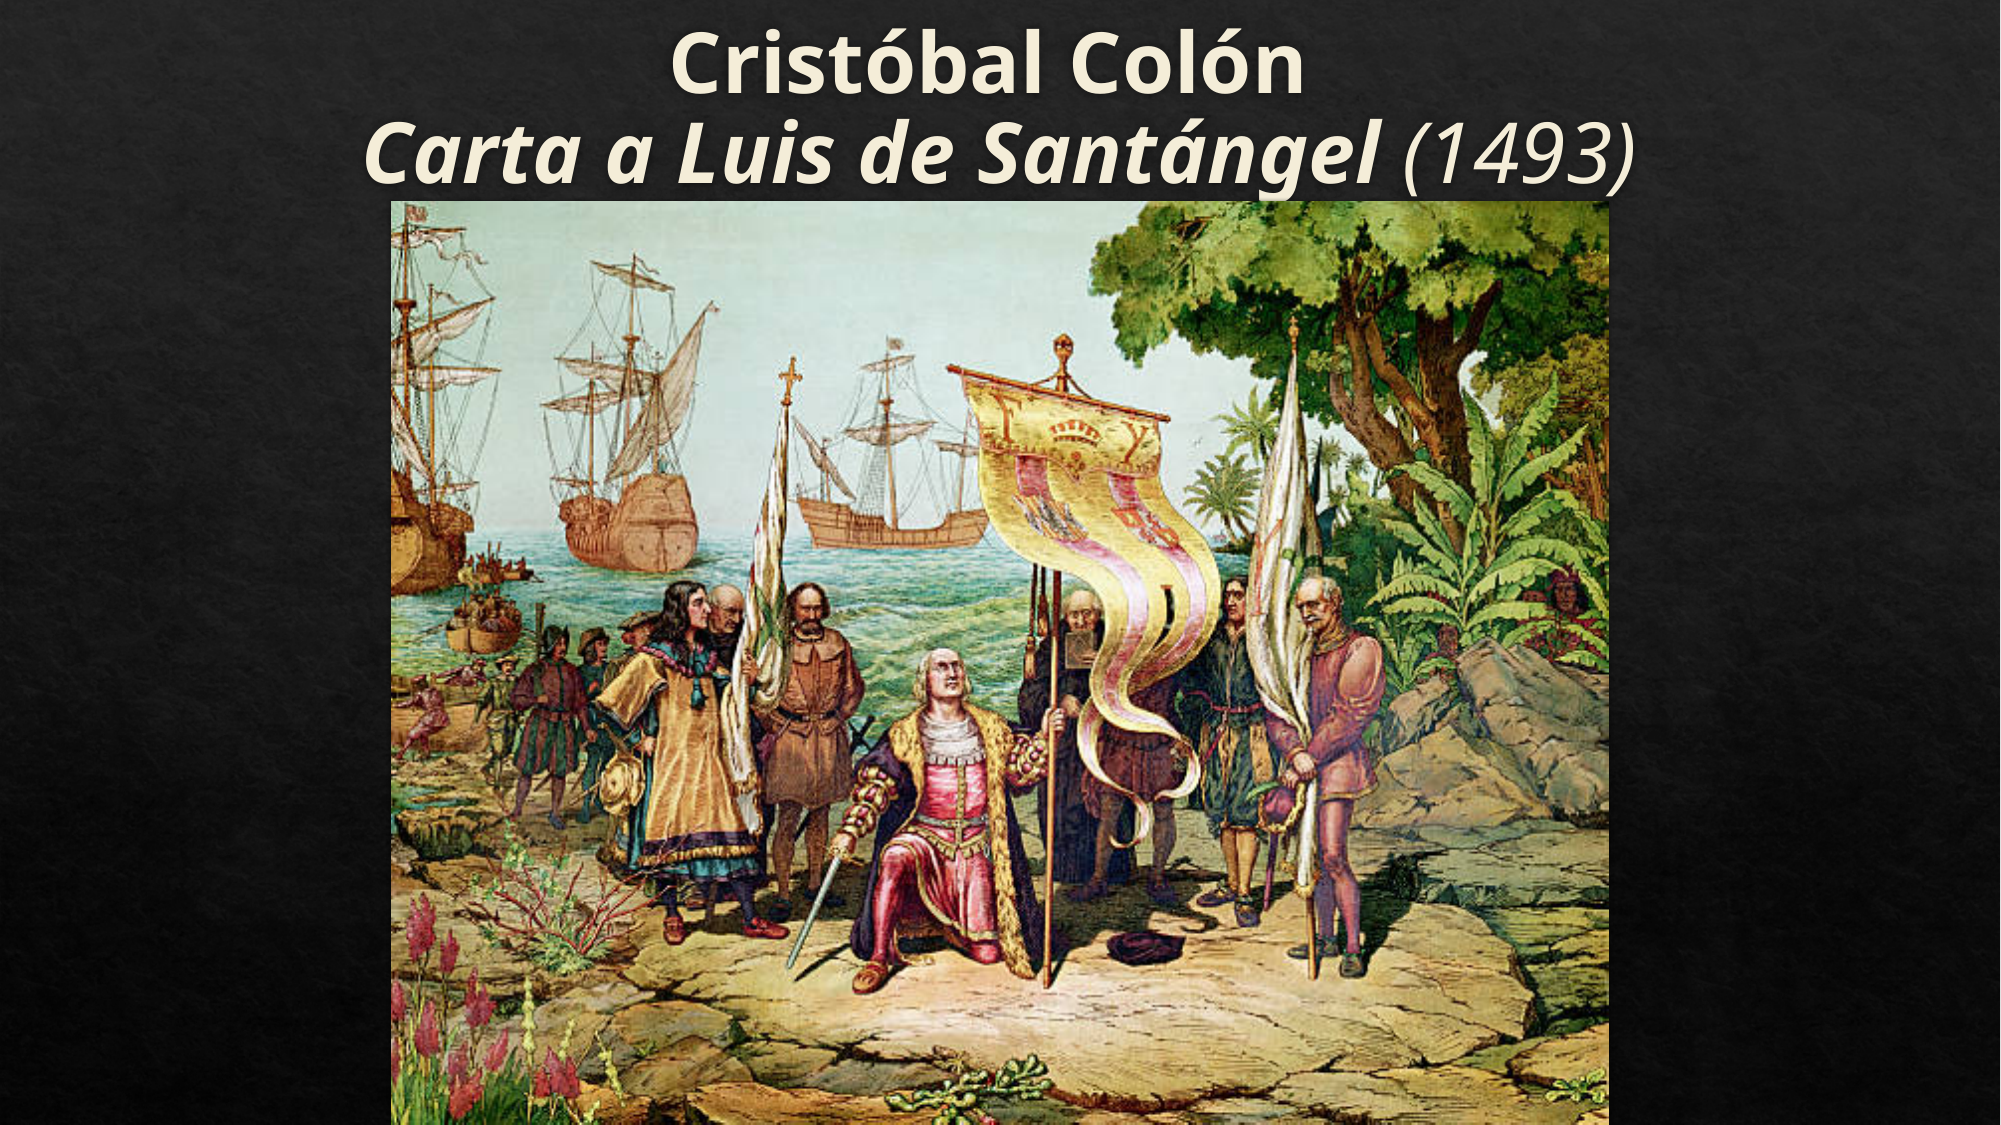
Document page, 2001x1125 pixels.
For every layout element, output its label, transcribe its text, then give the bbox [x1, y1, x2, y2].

title Cristóbal Colón Carta a Luis de Santángel (1493) [149, 12, 1849, 211]
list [390, 201, 1610, 1125]
